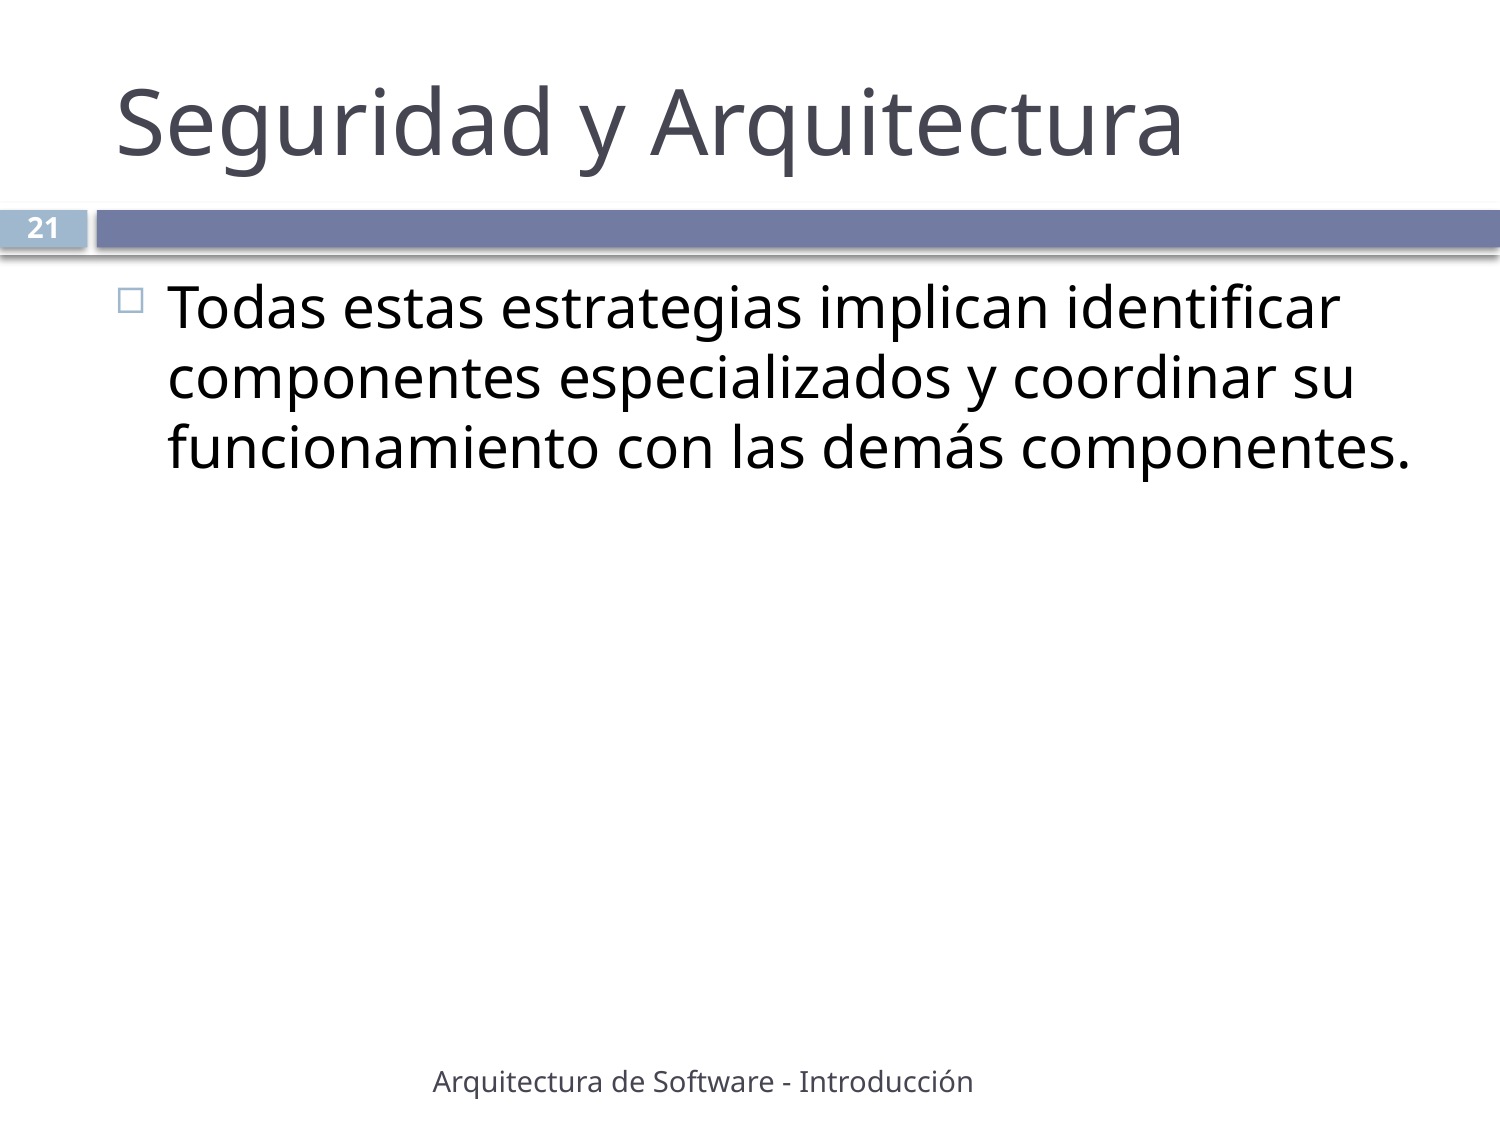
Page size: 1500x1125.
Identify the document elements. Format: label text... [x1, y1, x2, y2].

slide_number 21 [0, 208, 88, 249]
footer Arquitectura de Software - Introducción [99, 1053, 990, 1114]
title Seguridad y Arquitectura [100, 37, 1438, 200]
list Todas estas estrategias implican identificar componentes especializados y coordinar su funcionamiento con las demás componentes. [100, 262, 1438, 1020]
